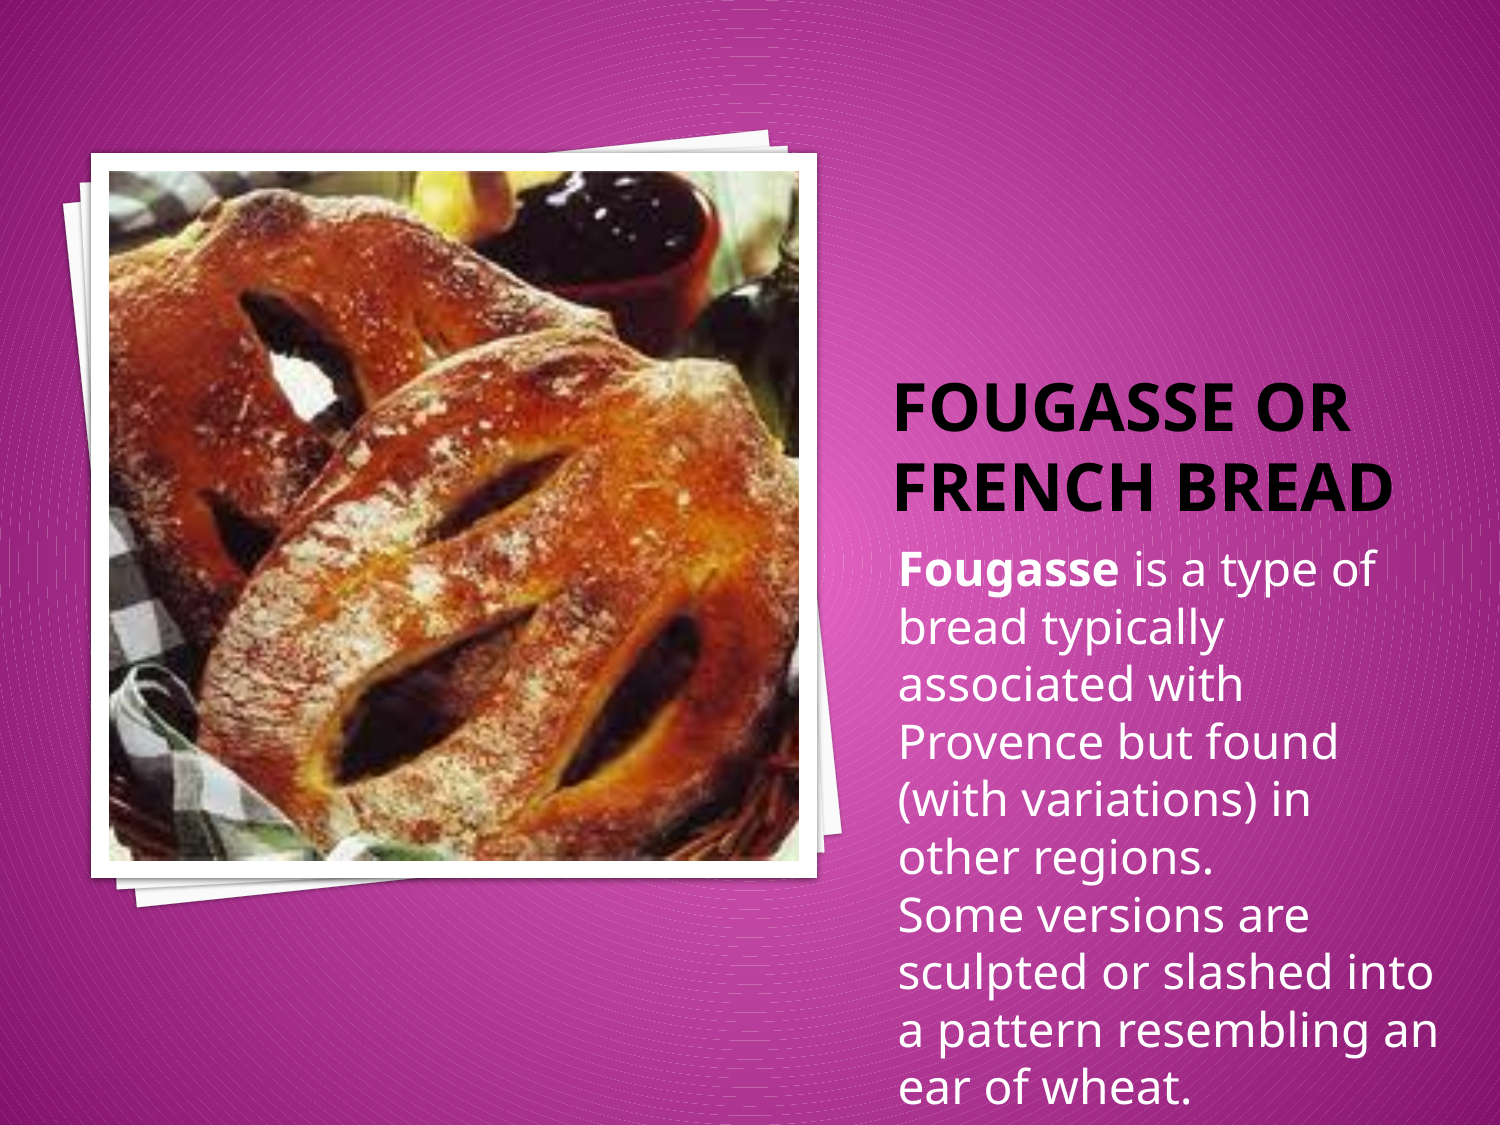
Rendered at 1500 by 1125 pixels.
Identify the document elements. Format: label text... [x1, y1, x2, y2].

picture [108, 170, 800, 862]
title Fougasse or French bread [884, 187, 1447, 525]
list Fougasse is a type of bread typically associated with Provence but found (with variations) in other regions. Some versions are sculpted or slashed into a pattern resembling an ear of wheat. [884, 538, 1447, 1125]
